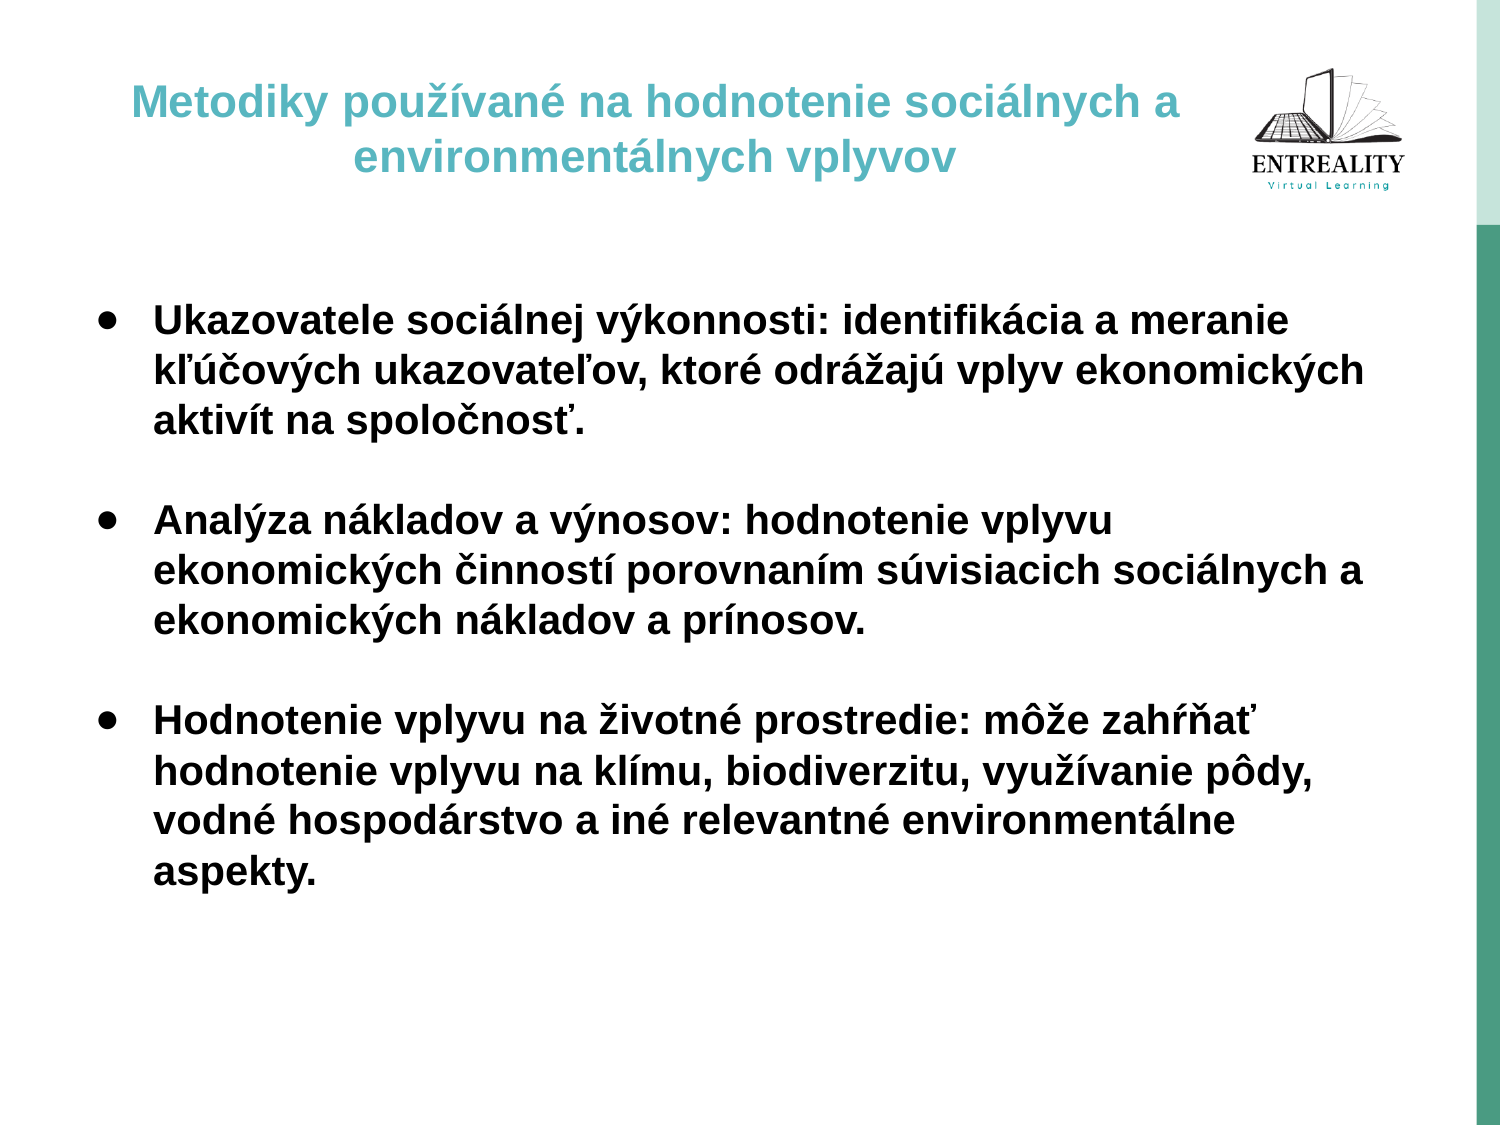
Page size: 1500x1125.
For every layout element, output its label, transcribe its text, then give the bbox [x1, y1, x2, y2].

text_box Ukazovatele sociálnej výkonnosti: identifikácia a meranie kľúčových ukazovateľov, ktoré odrážajú vplyv ekonomických aktivít na spoločnosť. Analýza nákladov a výnosov: hodnotenie vplyvu ekonomických činností porovnaním súvisiacich sociálnych a ekonomických nákladov a prínosov. Hodnotenie vplyvu na životné prostredie: môže zahŕňať hodnotenie vplyvu na klímu, biodiverzitu, využívanie pôdy, vodné hospodárstvo a iné relevantné environmentálne aspekty. [63, 278, 1389, 942]
picture [1198, 0, 1458, 259]
list Metodiky používané na hodnotenie sociálnych a environmentálnych vplyvov [30, 64, 1281, 245]
